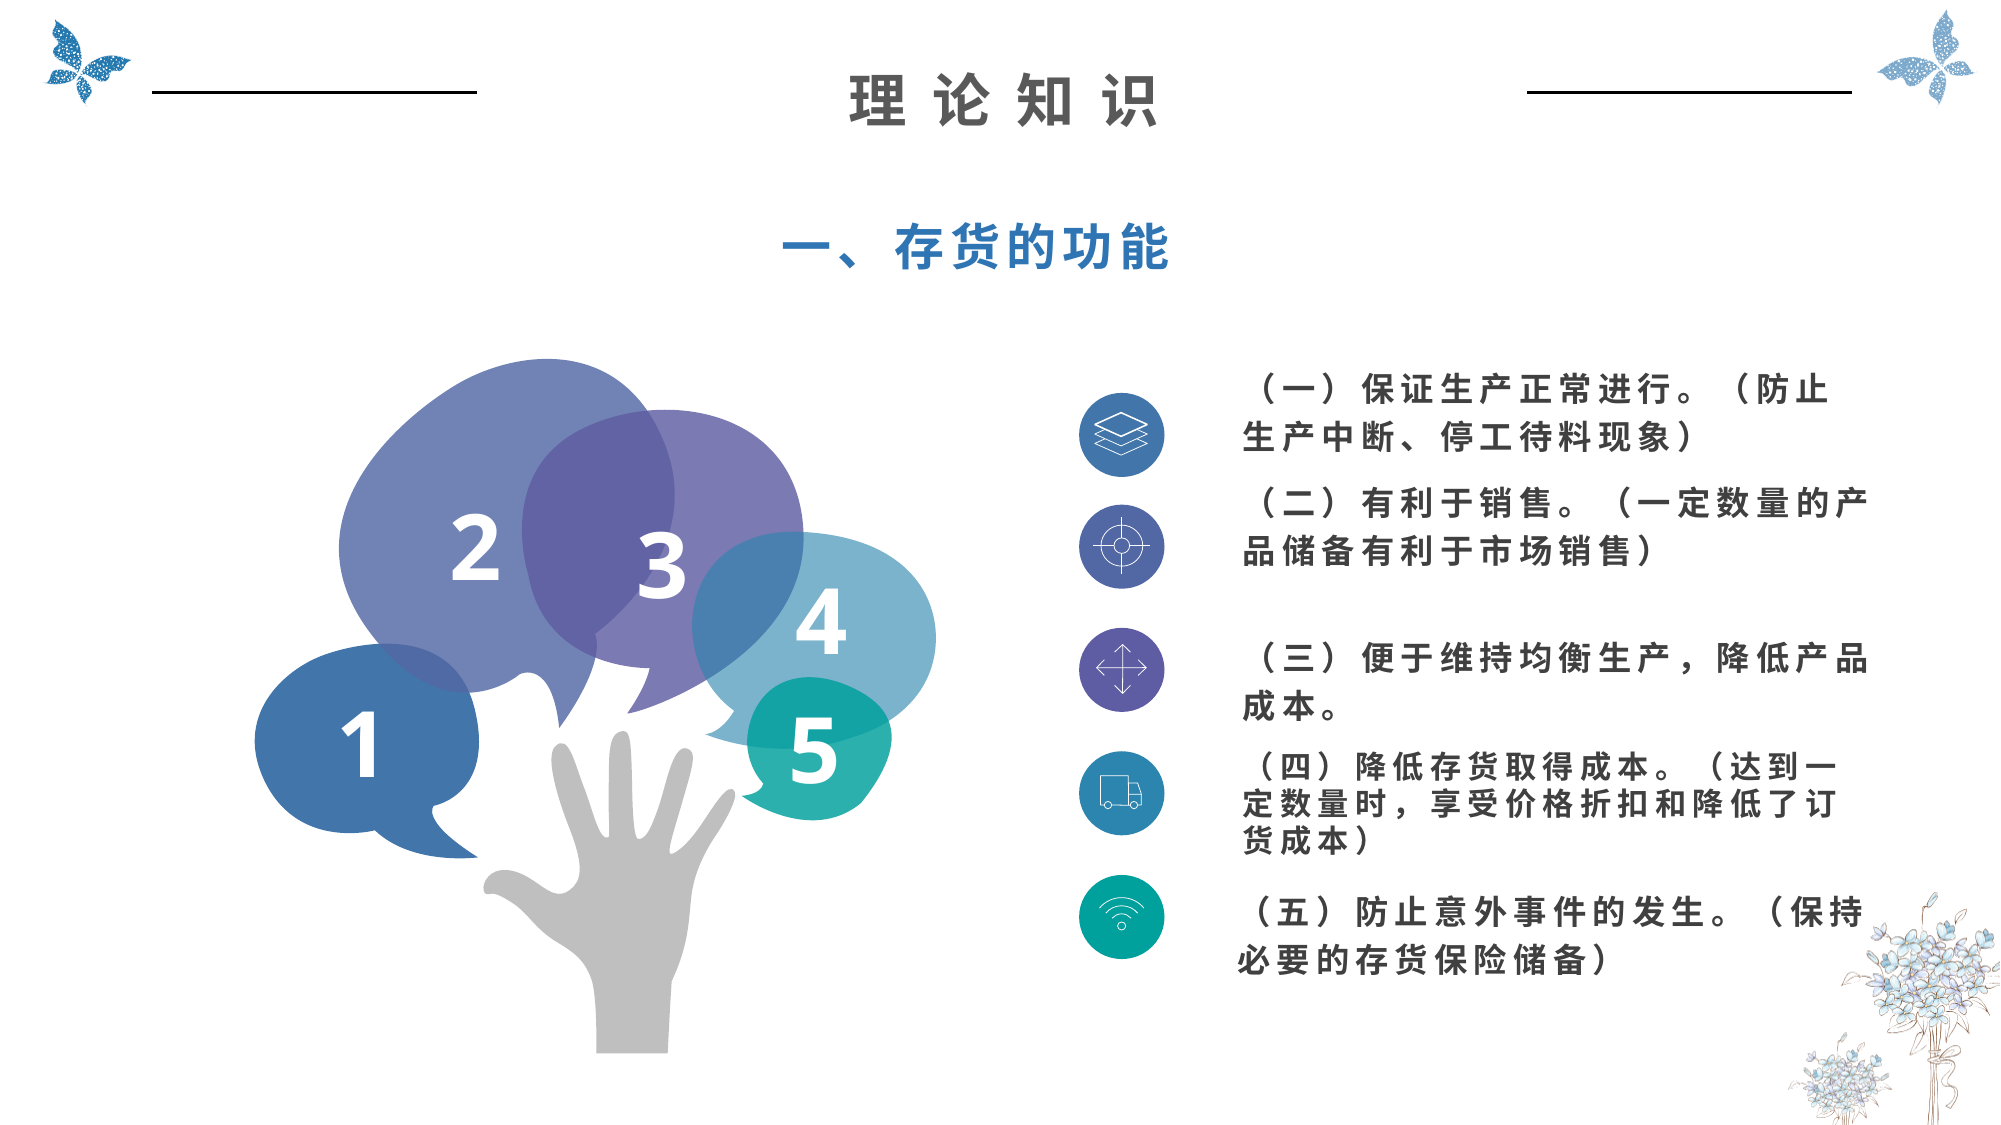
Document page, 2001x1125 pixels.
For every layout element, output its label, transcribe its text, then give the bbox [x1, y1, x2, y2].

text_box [1096, 644, 1147, 694]
text_box （二）有利于销售。（一定数量的产品储备有利于市场销售） [1228, 504, 1893, 570]
text_box 一、存货的功能 [766, 208, 1185, 283]
text_box （三）便于维持均衡生产，降低产品成本。 [1228, 627, 1903, 719]
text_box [1093, 517, 1151, 575]
text_box [1078, 750, 1166, 837]
text_box [1078, 873, 1166, 961]
text_box [1078, 391, 1166, 479]
text_box [1078, 626, 1166, 713]
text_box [1099, 897, 1144, 931]
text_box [254, 358, 936, 1054]
text_box （四）降低存货取得成本。（达到一定数量时，享受价格折扣和降低了订货成本） [1228, 775, 1880, 860]
text_box [1078, 503, 1166, 590]
text_box （五）防止意外事件的发生。（保持必要的存货保险储备） [1222, 872, 1894, 980]
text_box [1094, 412, 1148, 456]
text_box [151, 55, 1852, 142]
picture [1788, 892, 2000, 1125]
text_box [1100, 775, 1142, 809]
text_box （一）保证生产正常进行。（防止生产中断、停工待料现象） [1228, 391, 1880, 457]
